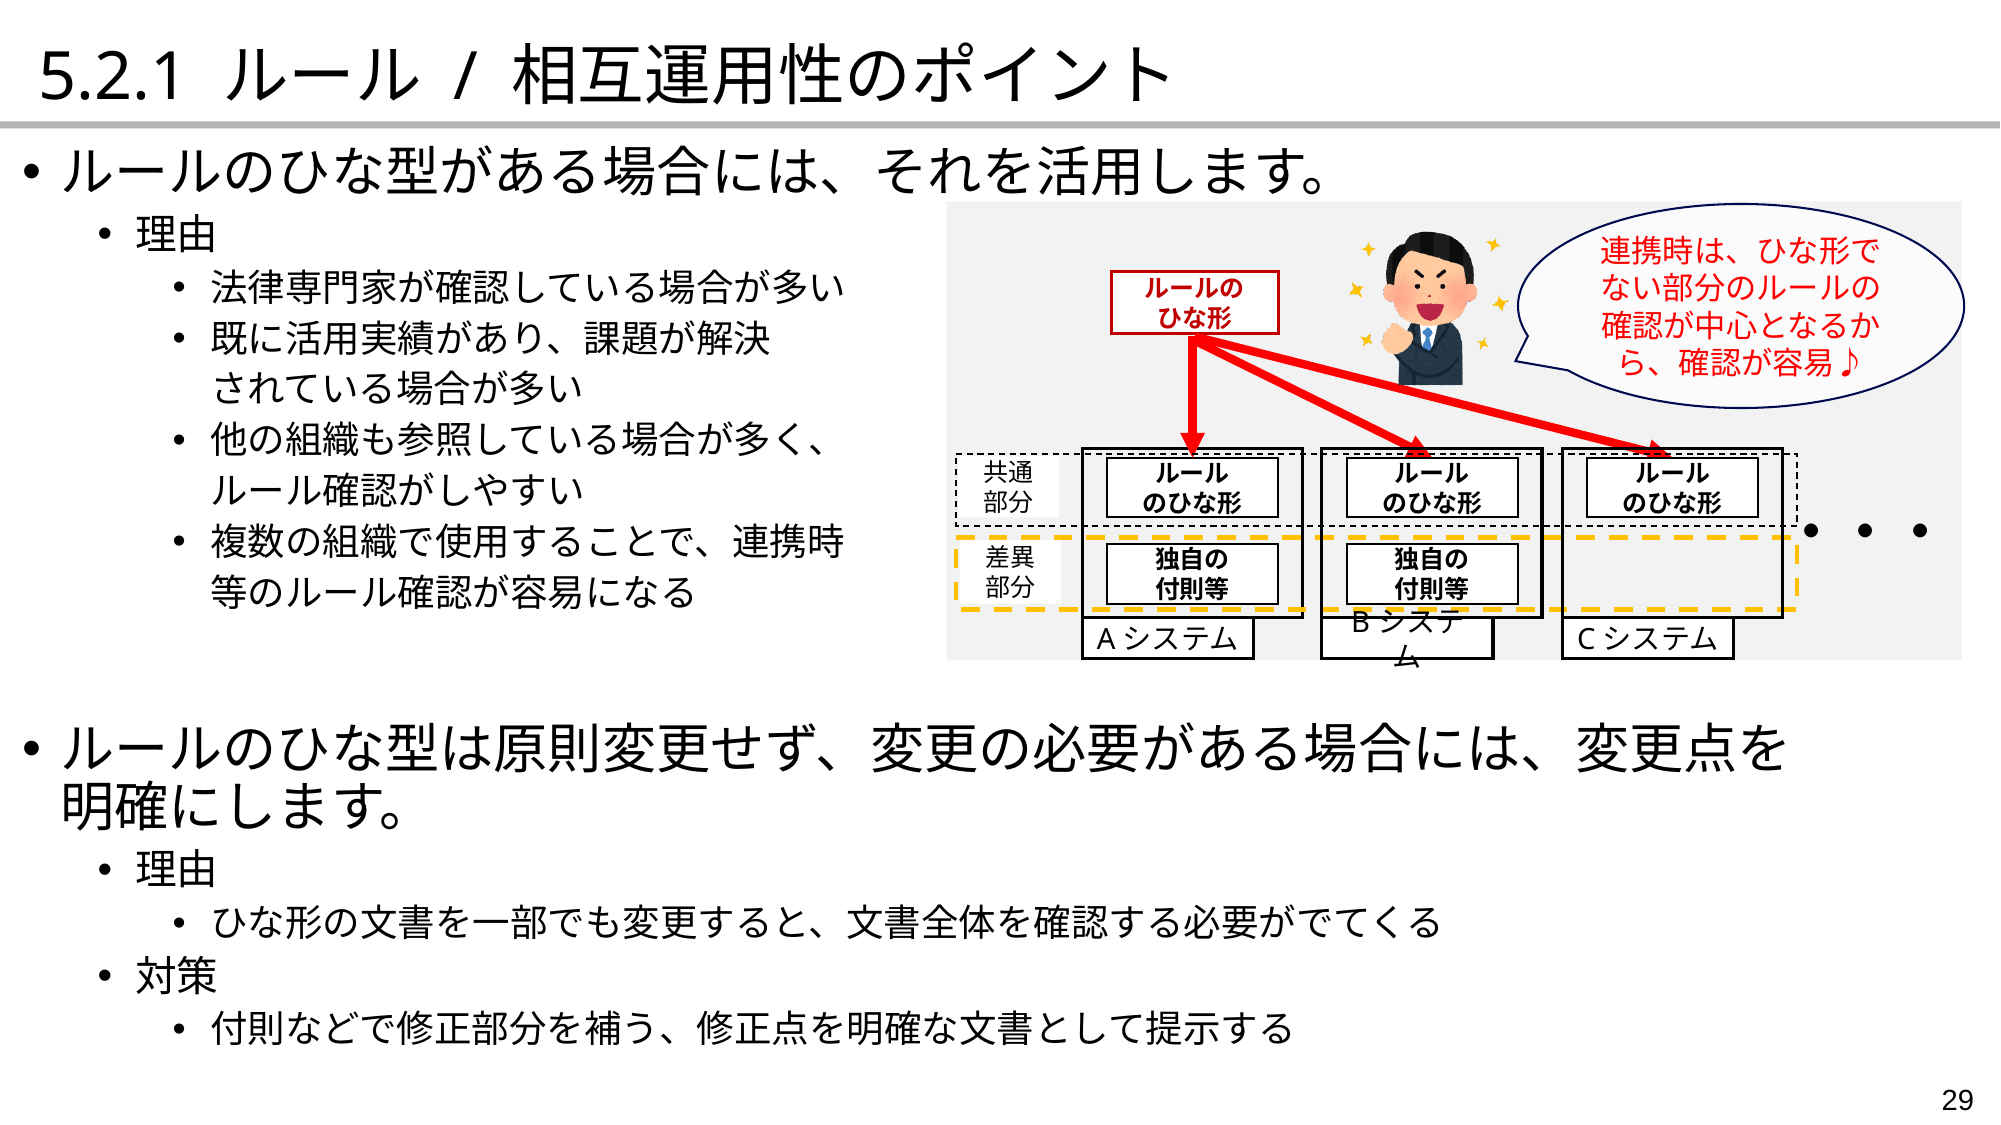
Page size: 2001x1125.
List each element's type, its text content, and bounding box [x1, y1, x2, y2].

text_box 5.2.1 ルール / 相互運用性のポイント [23, 34, 1910, 121]
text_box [1082, 448, 1303, 659]
text_box ルールの ひな形 [1110, 271, 1279, 335]
text_box ルールのひな型がある場合には、それを活用します。 理由 法律専門家が確認している場合が多い 既に活用実績があり、課題が解決 されている場合が多い 他の組織も参照している場合が多く、 ルール確認がしやすい 複数の組織で使用することで、連携時 等のルール確認が容易になる ルールのひな型は原則変更せず、変更の必要がある場合には、変更点を明確にします。 理由 ひな形の文書を一部でも変更すると、文書全体を確認する必要がでてくる 対策 付則などで修正部分を補う、修正点を明確な文書として提示する [7, 137, 1854, 1052]
slide_number 29 [1881, 1073, 1989, 1124]
text_box [1783, 453, 1798, 527]
text_box 連携時は、ひな形でない部分のルールの確認が中心となるから、確認が容易♪ [1516, 202, 1966, 410]
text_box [1194, 336, 1673, 458]
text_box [1321, 448, 1543, 659]
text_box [1562, 448, 1783, 659]
text_box [1303, 536, 1320, 610]
text_box [946, 200, 1963, 662]
text_box 共通部分 [957, 455, 1060, 518]
text_box [955, 536, 1082, 610]
text_box [1303, 458, 1321, 527]
text_box [955, 453, 1082, 527]
text_box ・・・ [1783, 491, 1977, 569]
text_box 差異部分 [959, 539, 1062, 605]
text_box [1784, 568, 1798, 610]
text_box [1544, 536, 1561, 610]
text_box [1543, 458, 1562, 527]
picture [1346, 225, 1513, 392]
